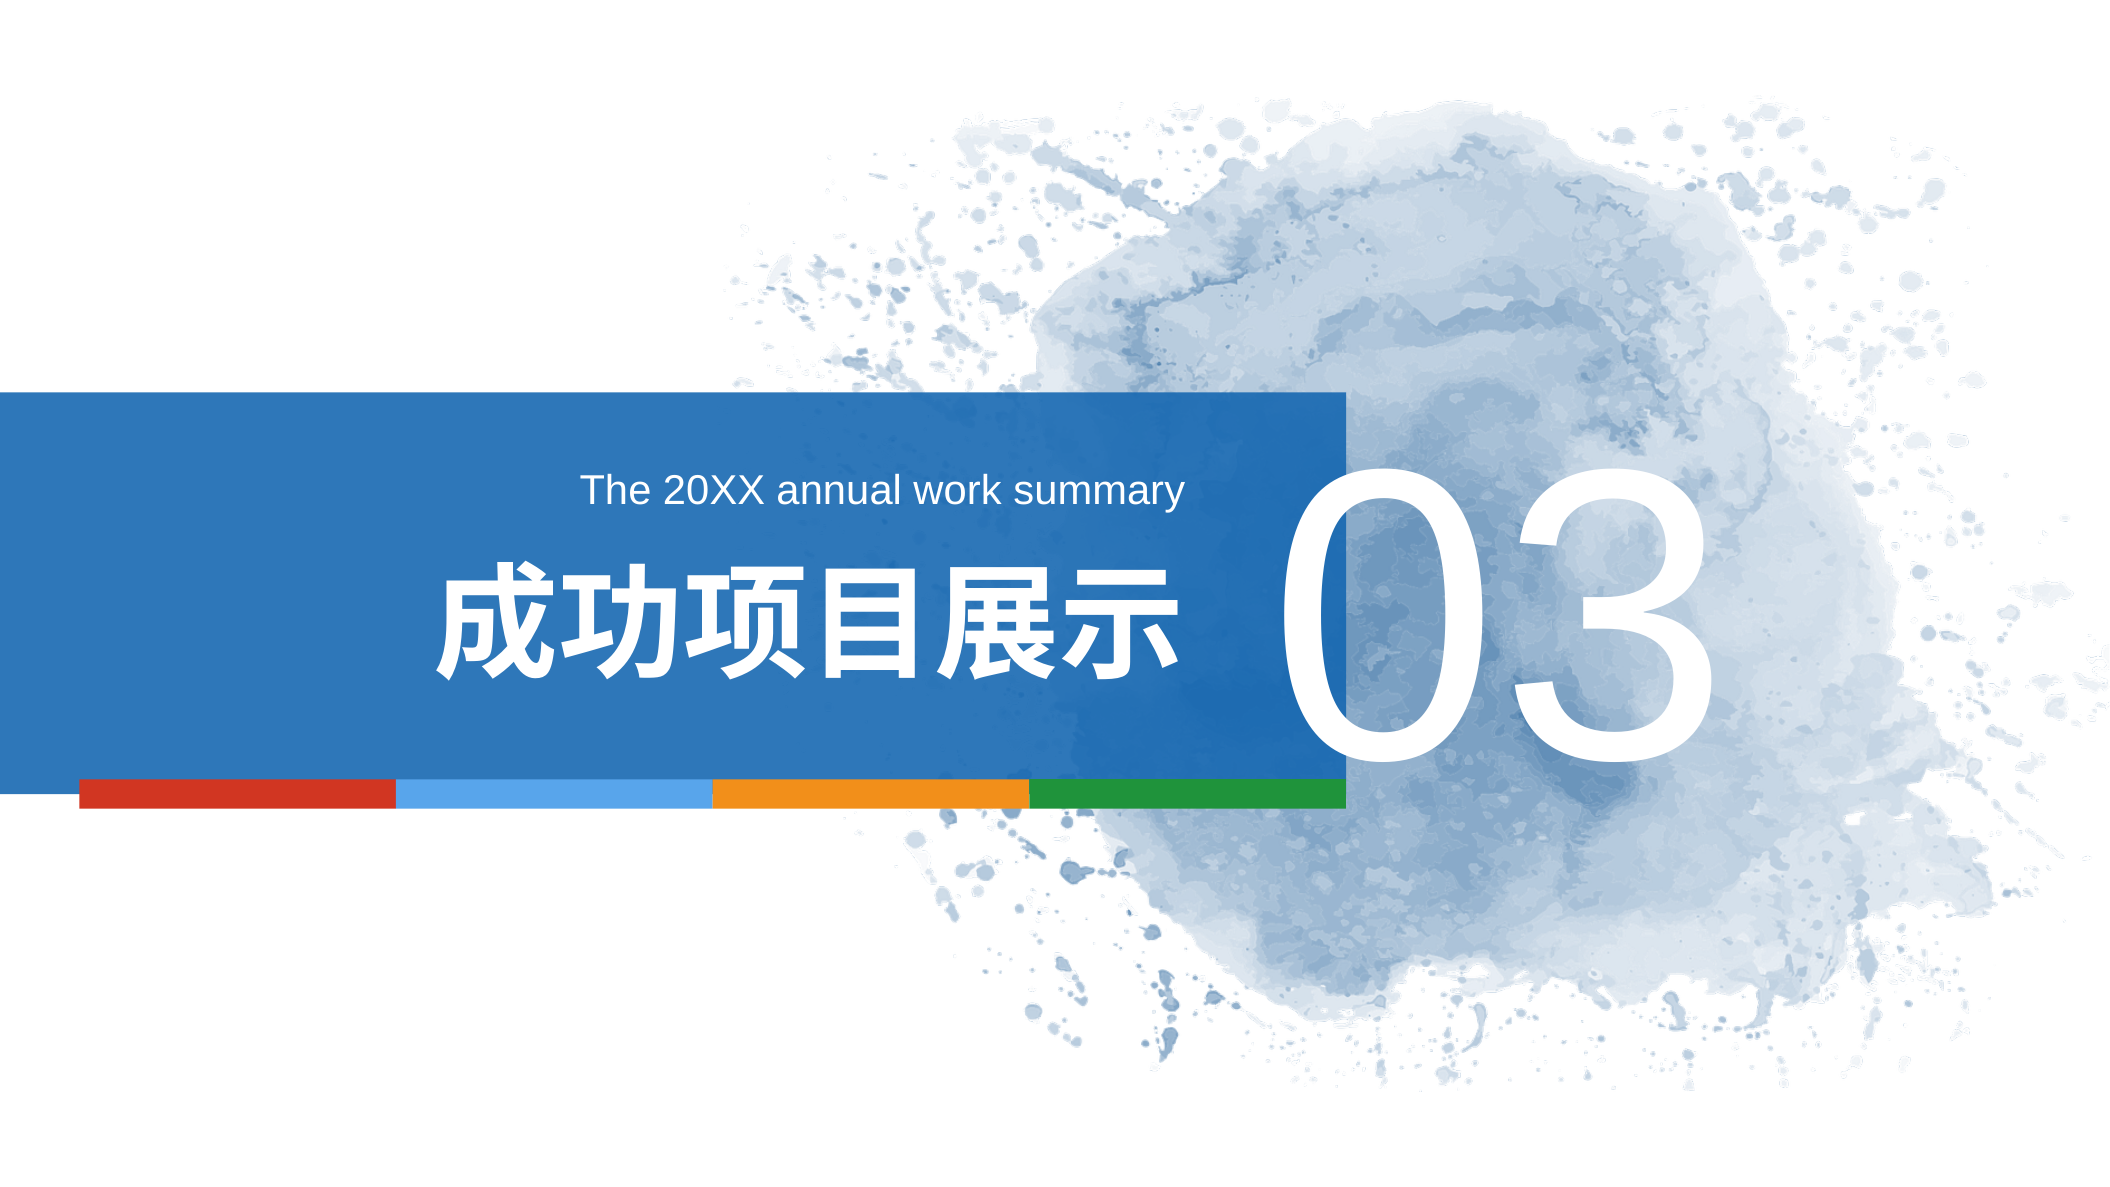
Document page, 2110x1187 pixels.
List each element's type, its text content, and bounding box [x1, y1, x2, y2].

text_box The 20XX annual work summary [564, 455, 717, 520]
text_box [79, 779, 1346, 809]
picture [717, 95, 2110, 1092]
text_box 成功项目展示 [418, 536, 717, 702]
text_box [0, 391, 717, 795]
